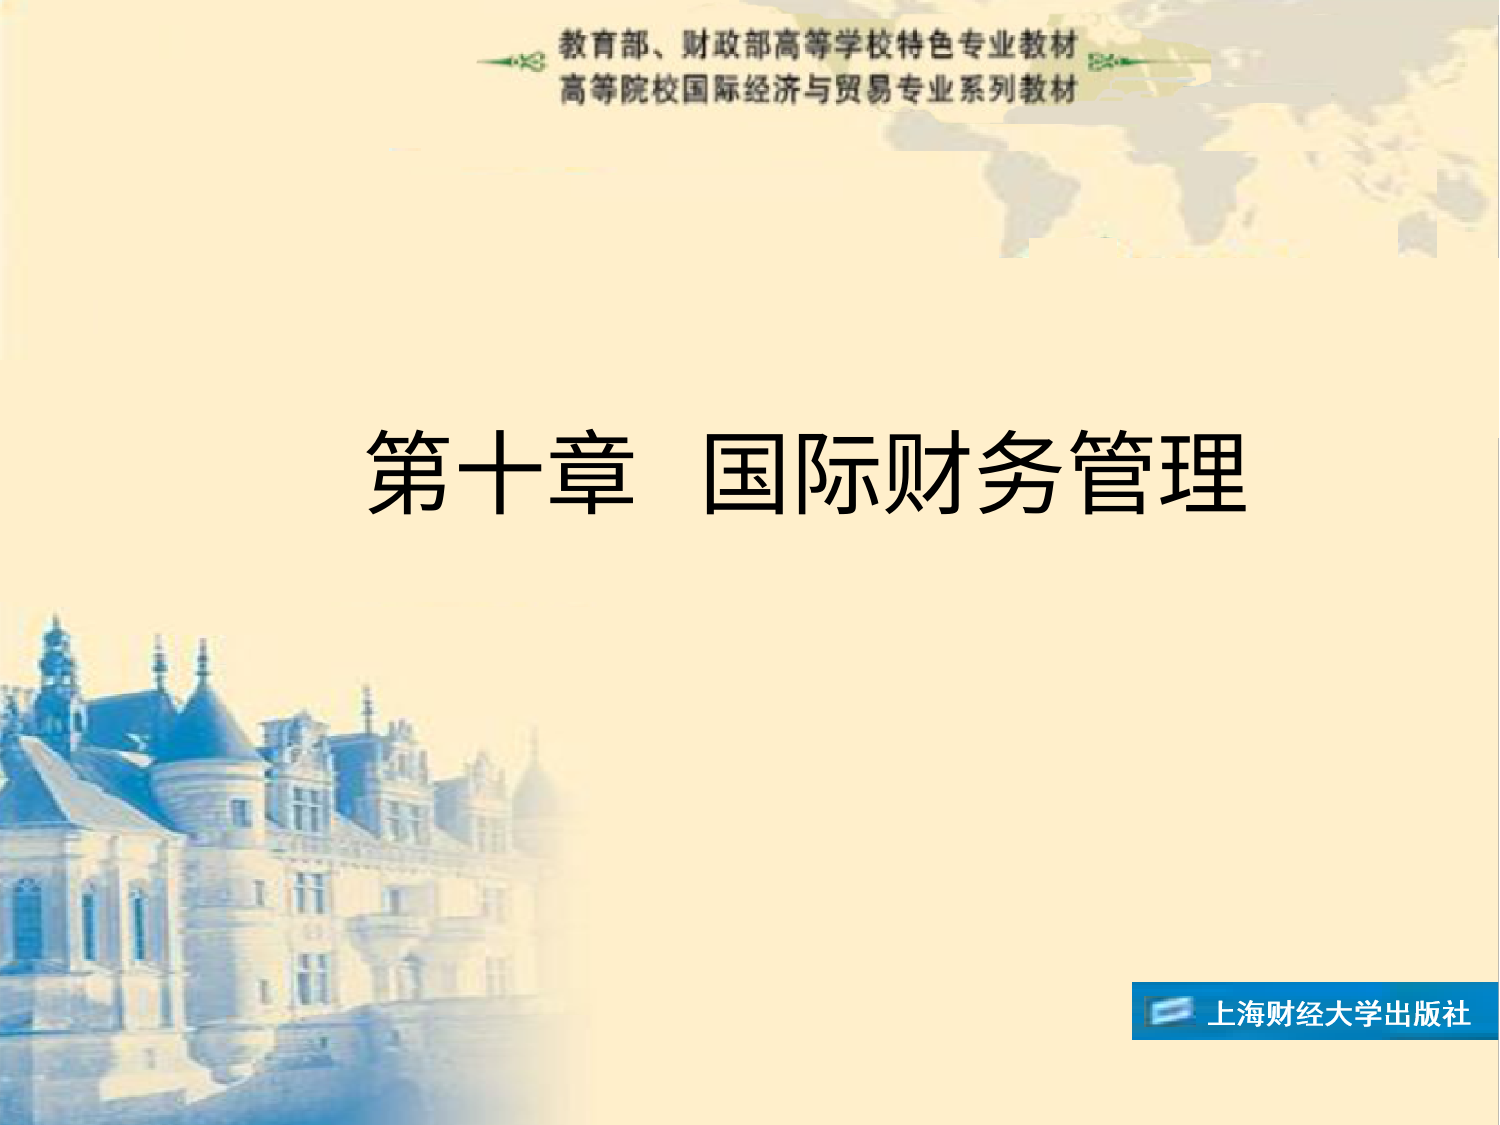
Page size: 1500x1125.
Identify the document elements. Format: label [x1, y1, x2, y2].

list [0, 0, 1499, 1125]
